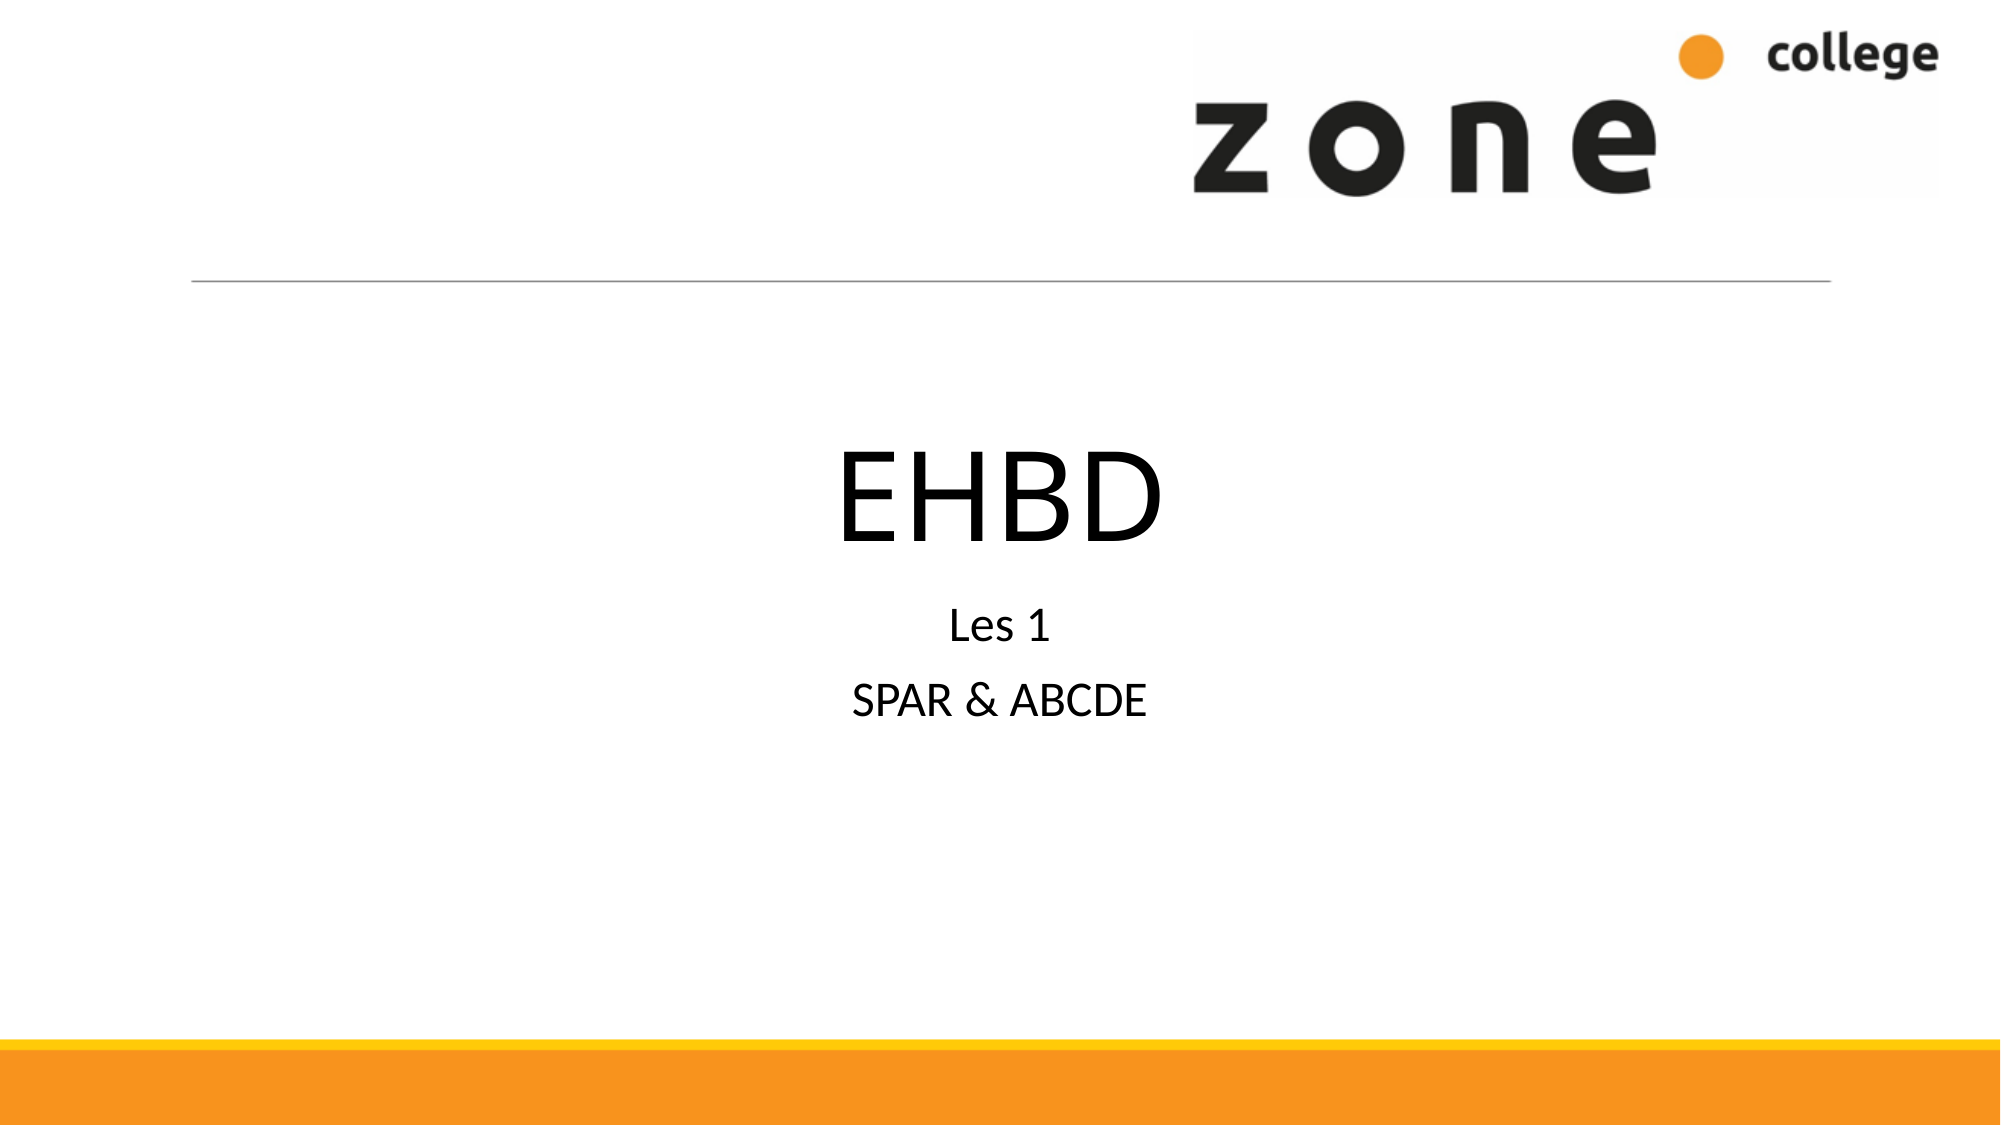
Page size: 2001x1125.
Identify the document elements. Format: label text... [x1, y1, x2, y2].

title EHBD [249, 184, 1750, 576]
subtitle Les 1 SPAR & ABCDE [249, 590, 1750, 863]
picture [0, 0, 2001, 1125]
